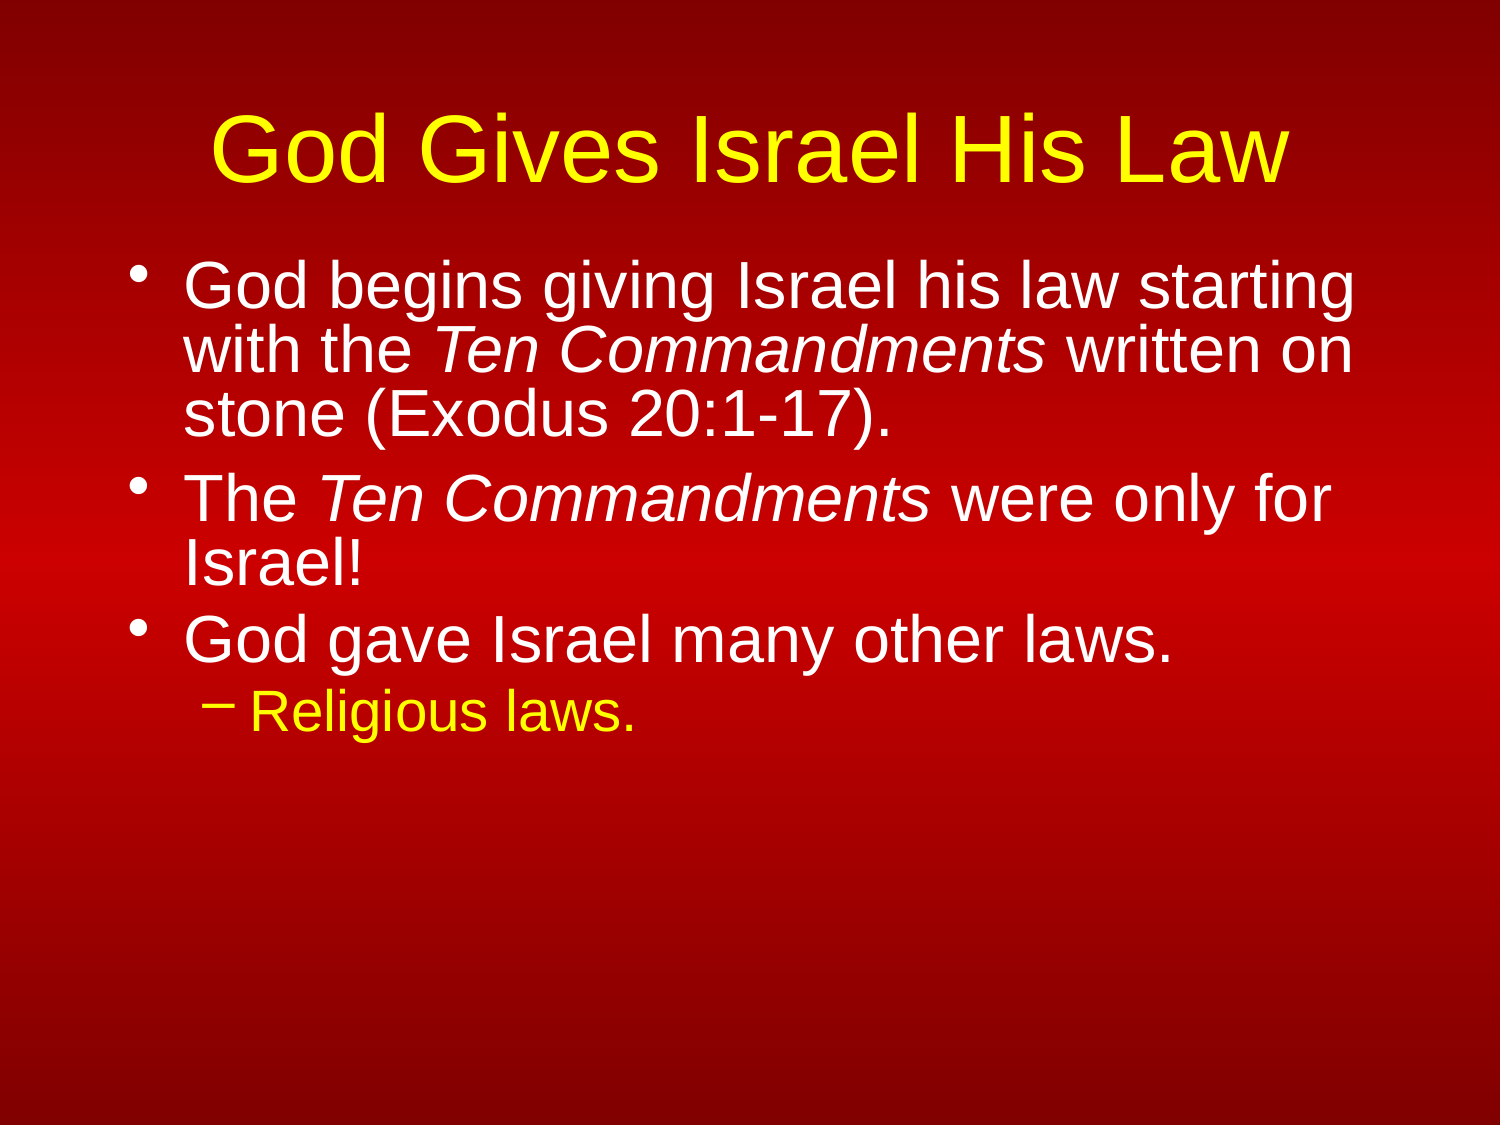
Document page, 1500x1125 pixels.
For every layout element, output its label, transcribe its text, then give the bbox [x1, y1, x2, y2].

title God Gives Israel His Law [37, 50, 1463, 238]
list God begins giving Israel his law starting with the Ten Commandments written on stone (Exodus 20:1-17). [112, 249, 1438, 462]
text_box The Ten Commandments were only for Israel! God gave Israel many other laws. Religious laws. [112, 462, 1463, 1038]
